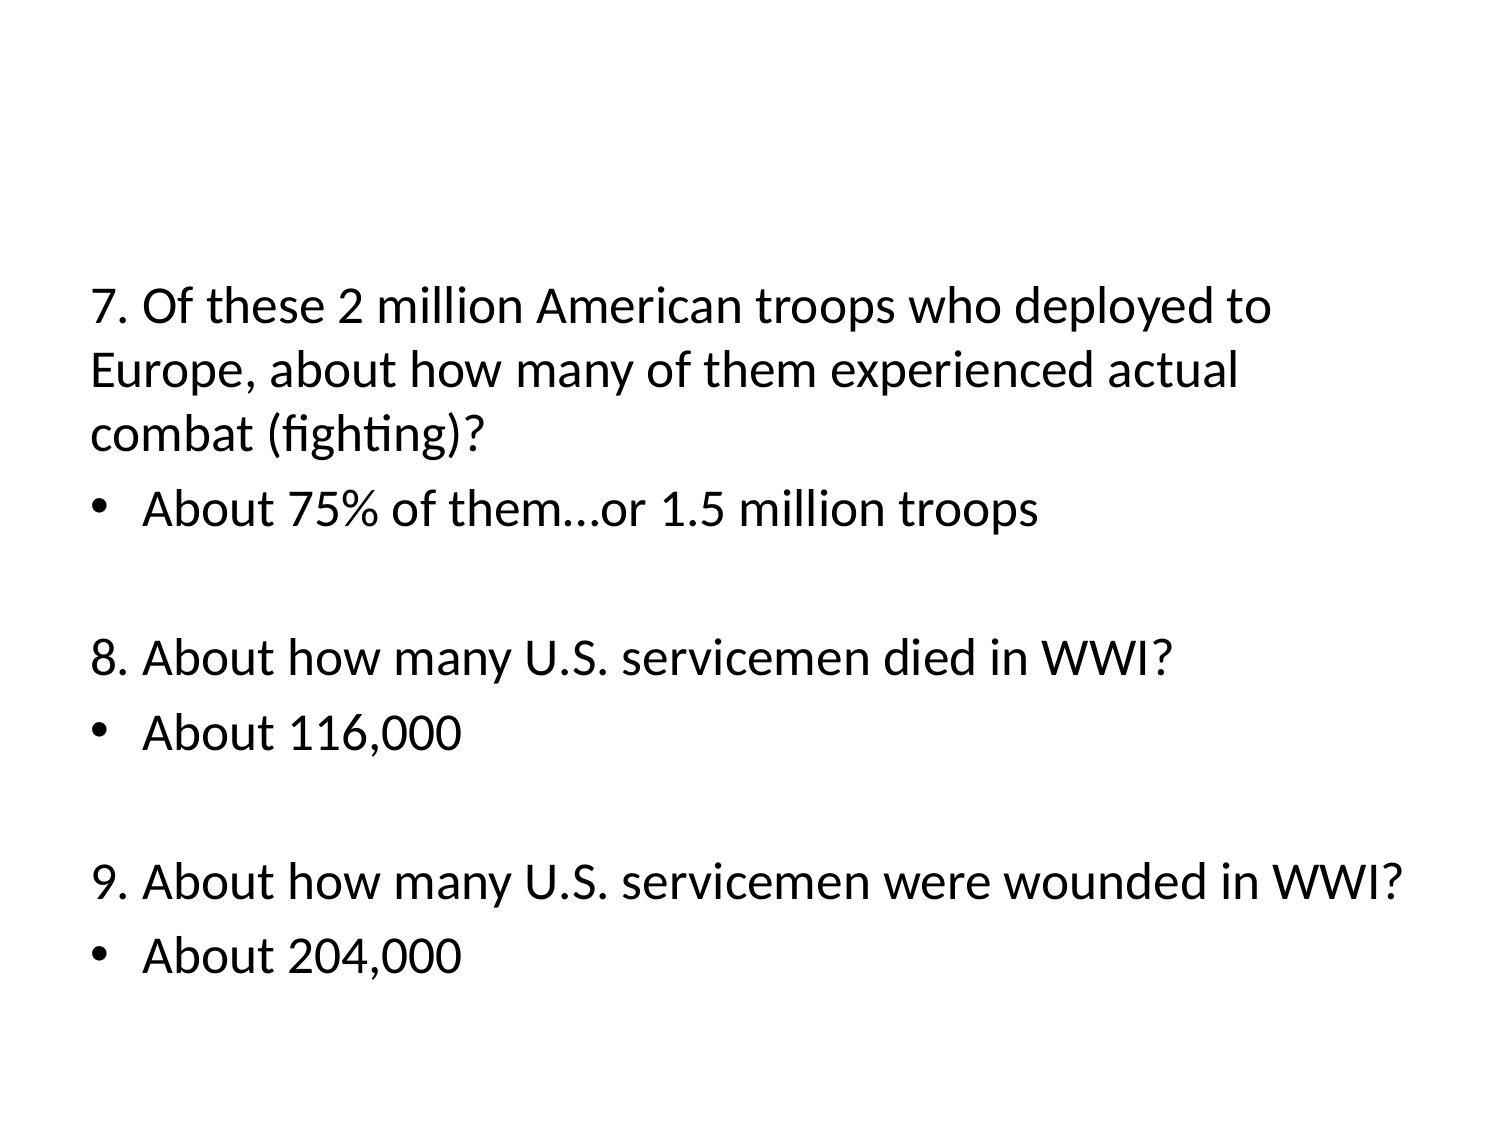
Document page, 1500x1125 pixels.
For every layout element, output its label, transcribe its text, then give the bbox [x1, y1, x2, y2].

list 7. Of these 2 million American troops who deployed to Europe, about how many of them experienced actual combat (fighting)? About 75% of them…or 1.5 million troops 8. About how many U.S. servicemen died in WWI? About 116,000 9. About how many U.S. servicemen were wounded in WWI? About 204,000 [75, 262, 1425, 1005]
